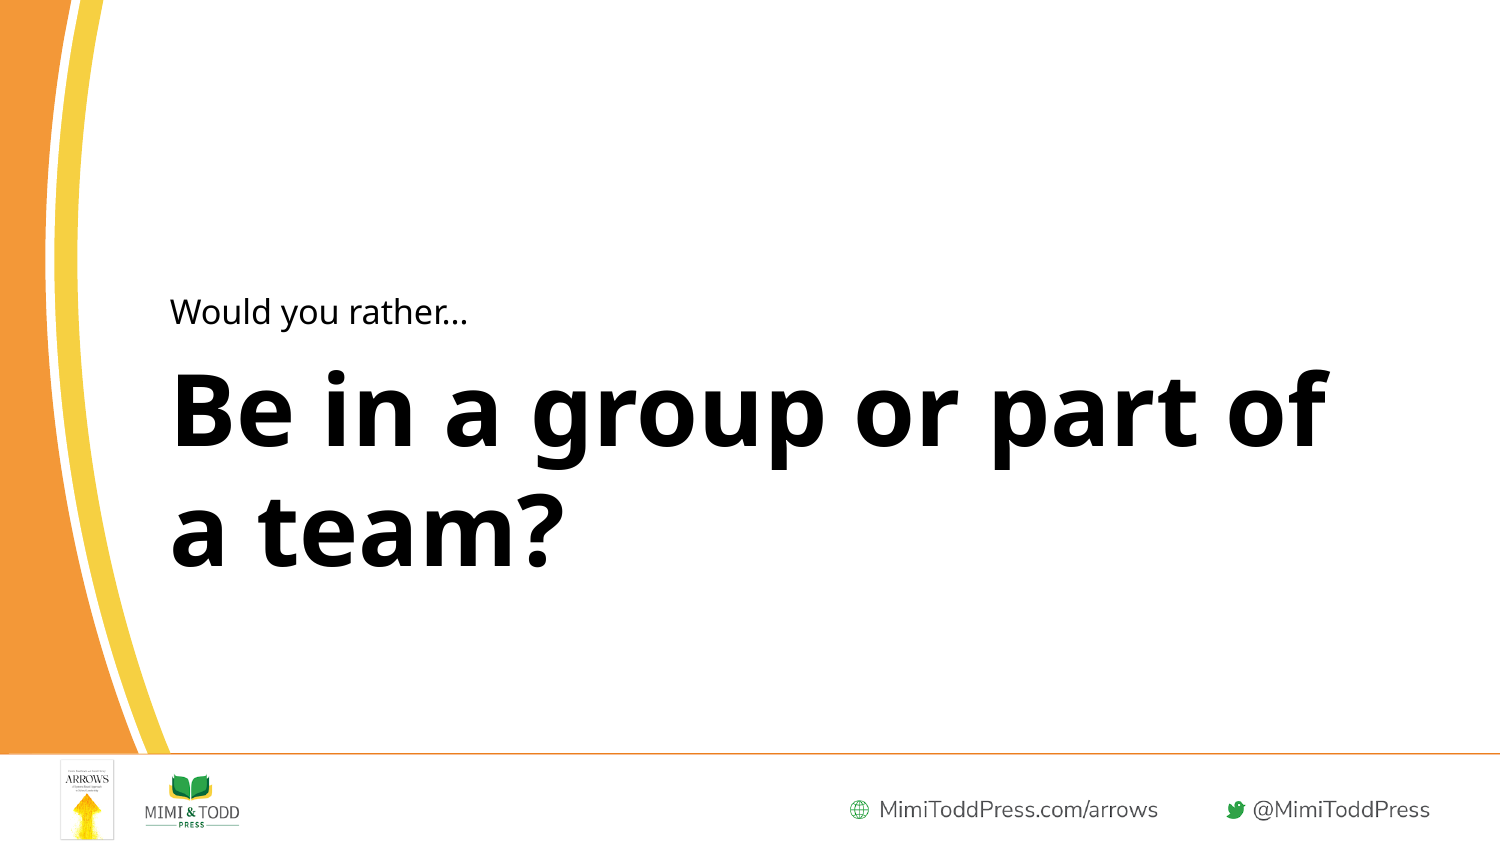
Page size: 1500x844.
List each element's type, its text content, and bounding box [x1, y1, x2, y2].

picture [0, 753, 1500, 844]
subtitle Would you rather… [154, 276, 1413, 348]
title Be in a group or part of a team? [154, 348, 1413, 602]
